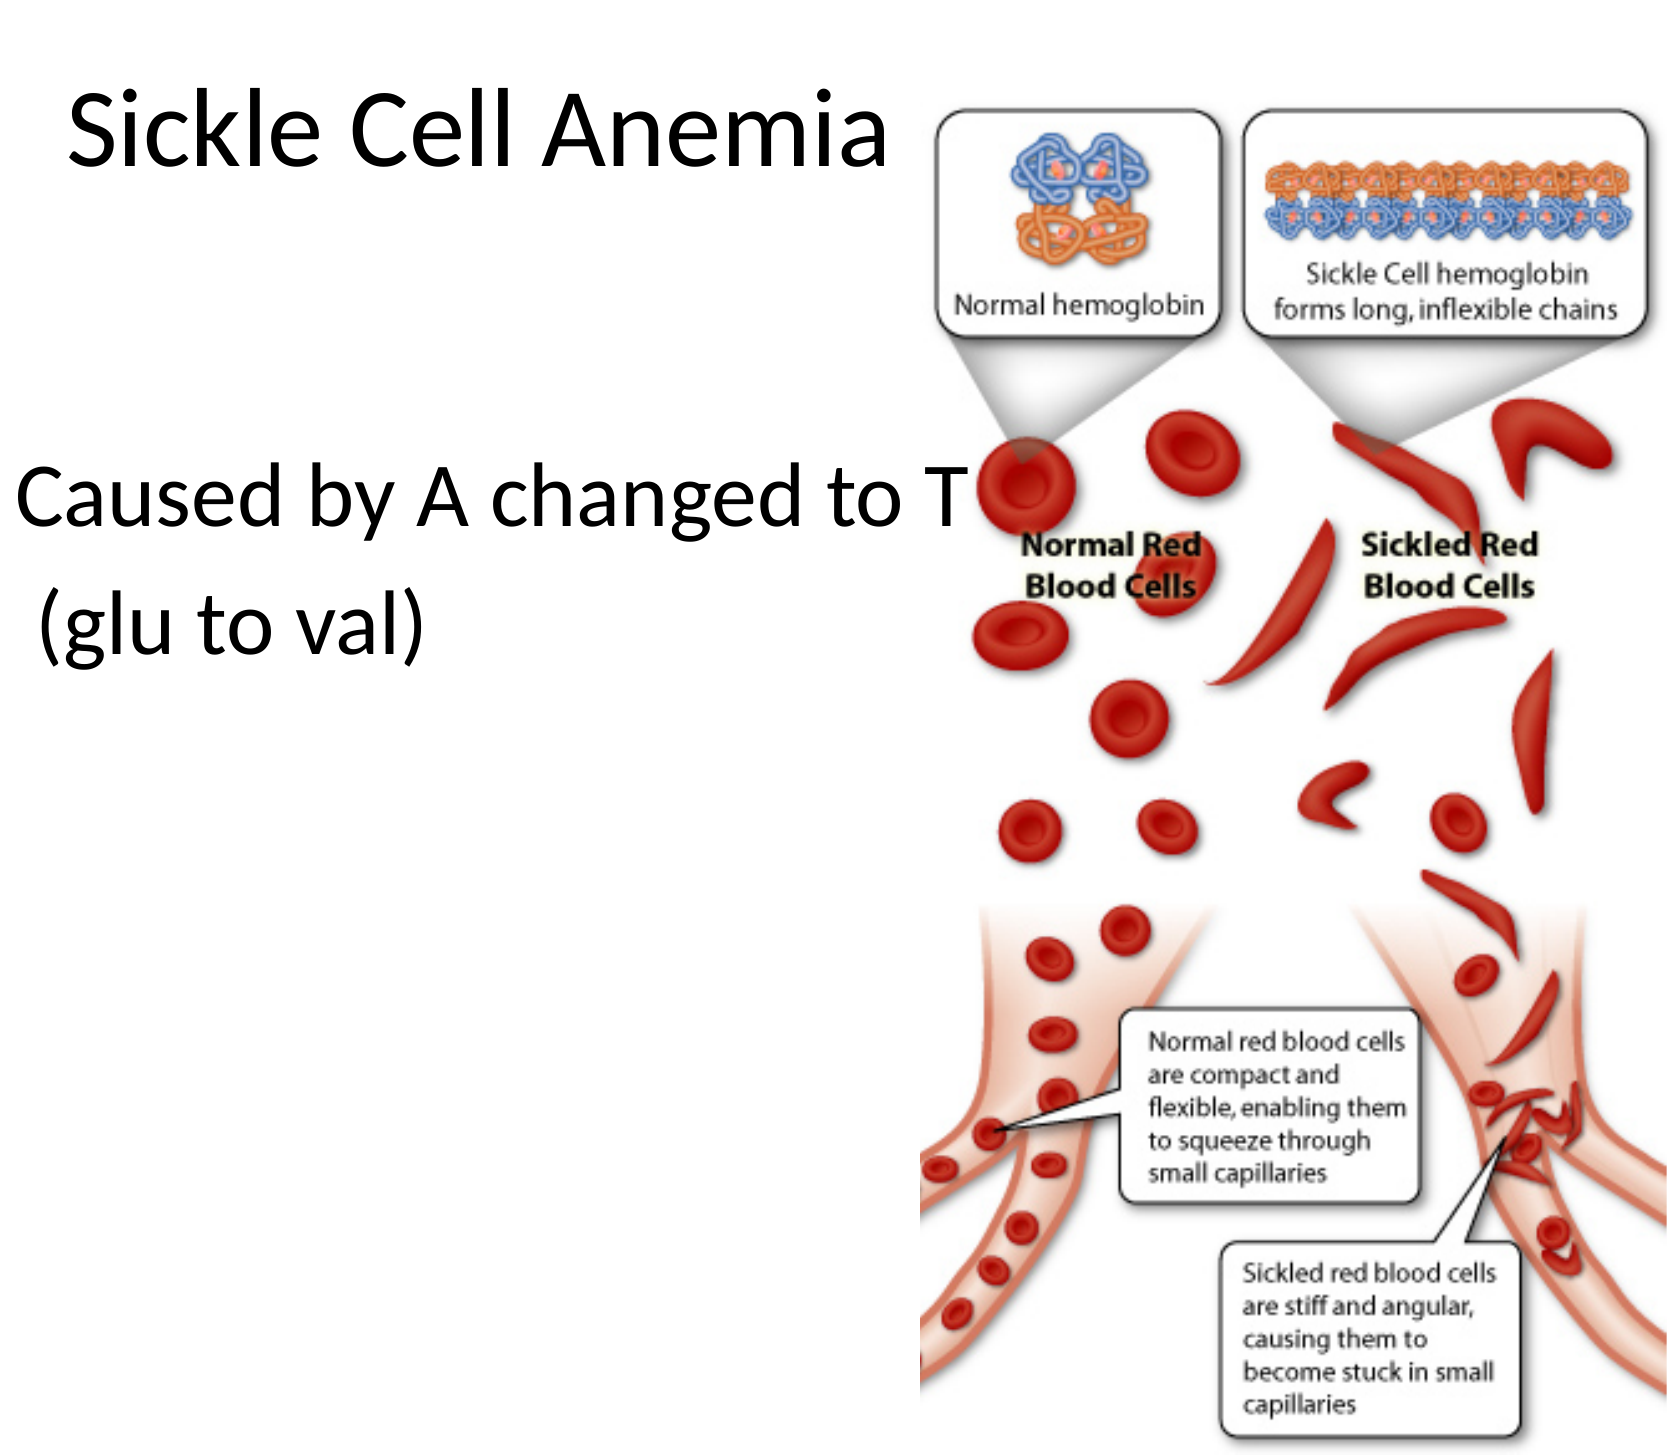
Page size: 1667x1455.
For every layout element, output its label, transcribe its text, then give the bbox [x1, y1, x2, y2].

list Caused by A changed to T (glu to val) [0, 427, 915, 1387]
picture [920, 84, 1667, 1455]
title Sickle Cell Anemia [0, 0, 959, 243]
